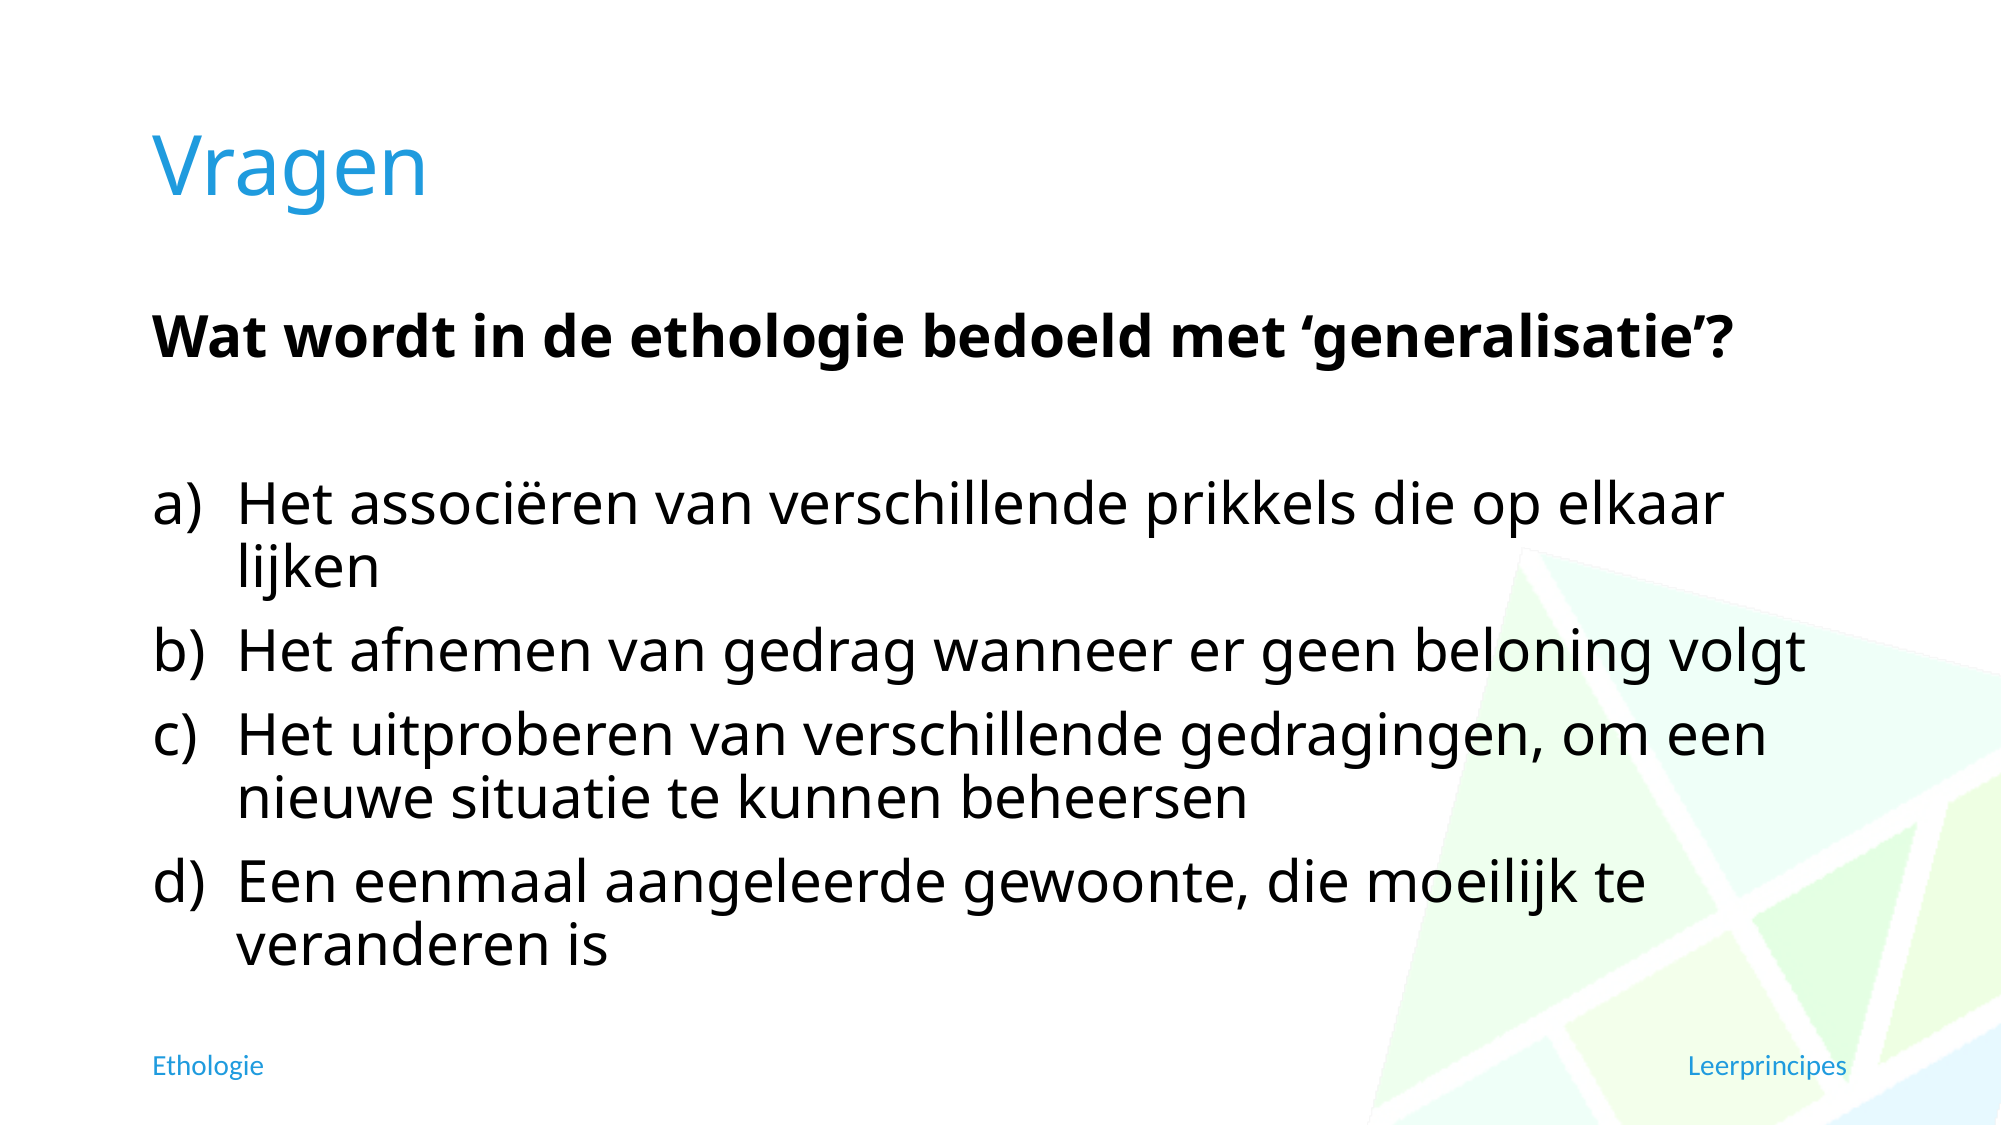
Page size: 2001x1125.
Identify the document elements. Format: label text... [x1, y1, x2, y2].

title Vragen [137, 59, 1863, 278]
list Ethologie [137, 1042, 588, 1103]
list Leerprincipes [1412, 1042, 1863, 1103]
list Wat wordt in de ethologie bedoeld met ‘generalisatie’? Het associëren van verschillende prikkels die op elkaar lijken Het afnemen van gedrag wanneer er geen beloning volgt Het uitproberen van verschillende gedragingen, om een nieuwe situatie te kunnen beheersen Een eenmaal aangeleerde gewoonte, die moeilijk te veranderen is [137, 299, 1863, 1014]
